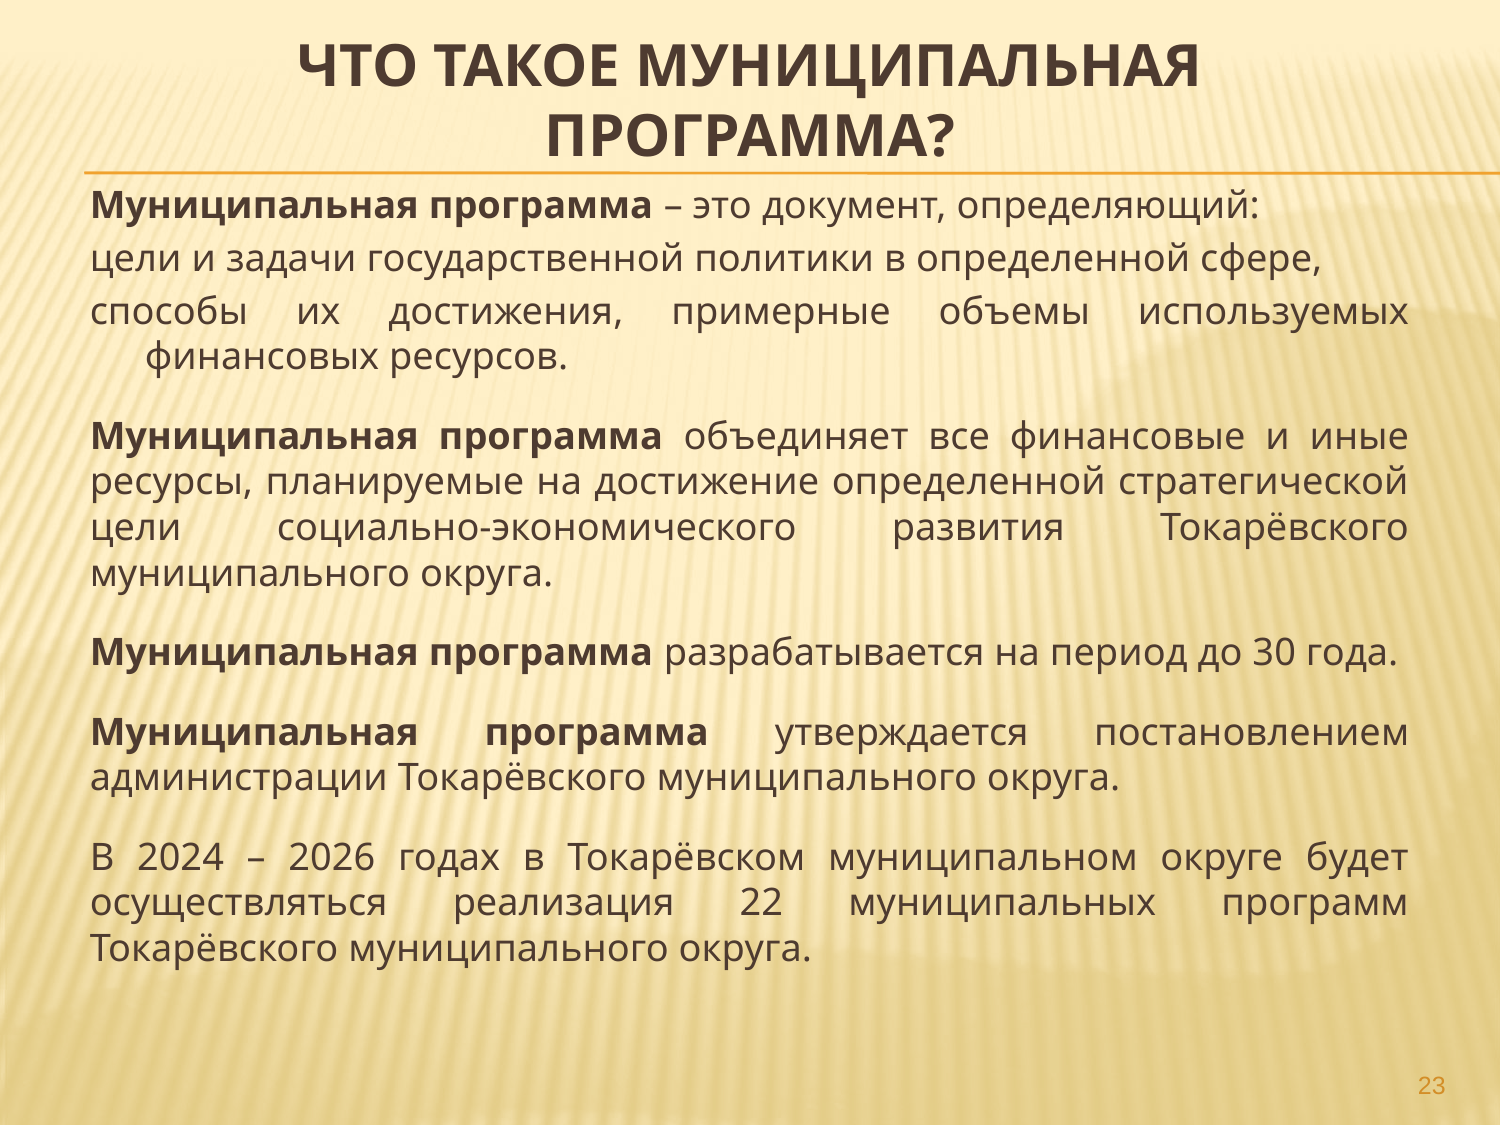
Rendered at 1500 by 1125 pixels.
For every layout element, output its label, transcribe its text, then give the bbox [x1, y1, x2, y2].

list Муниципальная программа – это документ, определяющий: цели и задачи государственной политики в определенной сфере, способы их достижения, примерные объемы используемых финансовых ресурсов. Муниципальная программа объединяет все финансовые и иные ресурсы, планируемые на достижение определенной стратегической цели социально-экономического развития Токарёвского муниципального округа. Муниципальная программа разрабатывается на период до 30 года. Муниципальная программа утверждается постановлением администрации Токарёвского муниципального округа. В 2024 – 2026 годах в Токарёвском муниципальном округе будет осуществляться реализация 22 муниципальных программ Токарёвского муниципального округа. [75, 172, 1425, 1005]
title Что такое муниципальная программа? [75, 39, 1425, 156]
slide_number 23 [1369, 1061, 1495, 1103]
